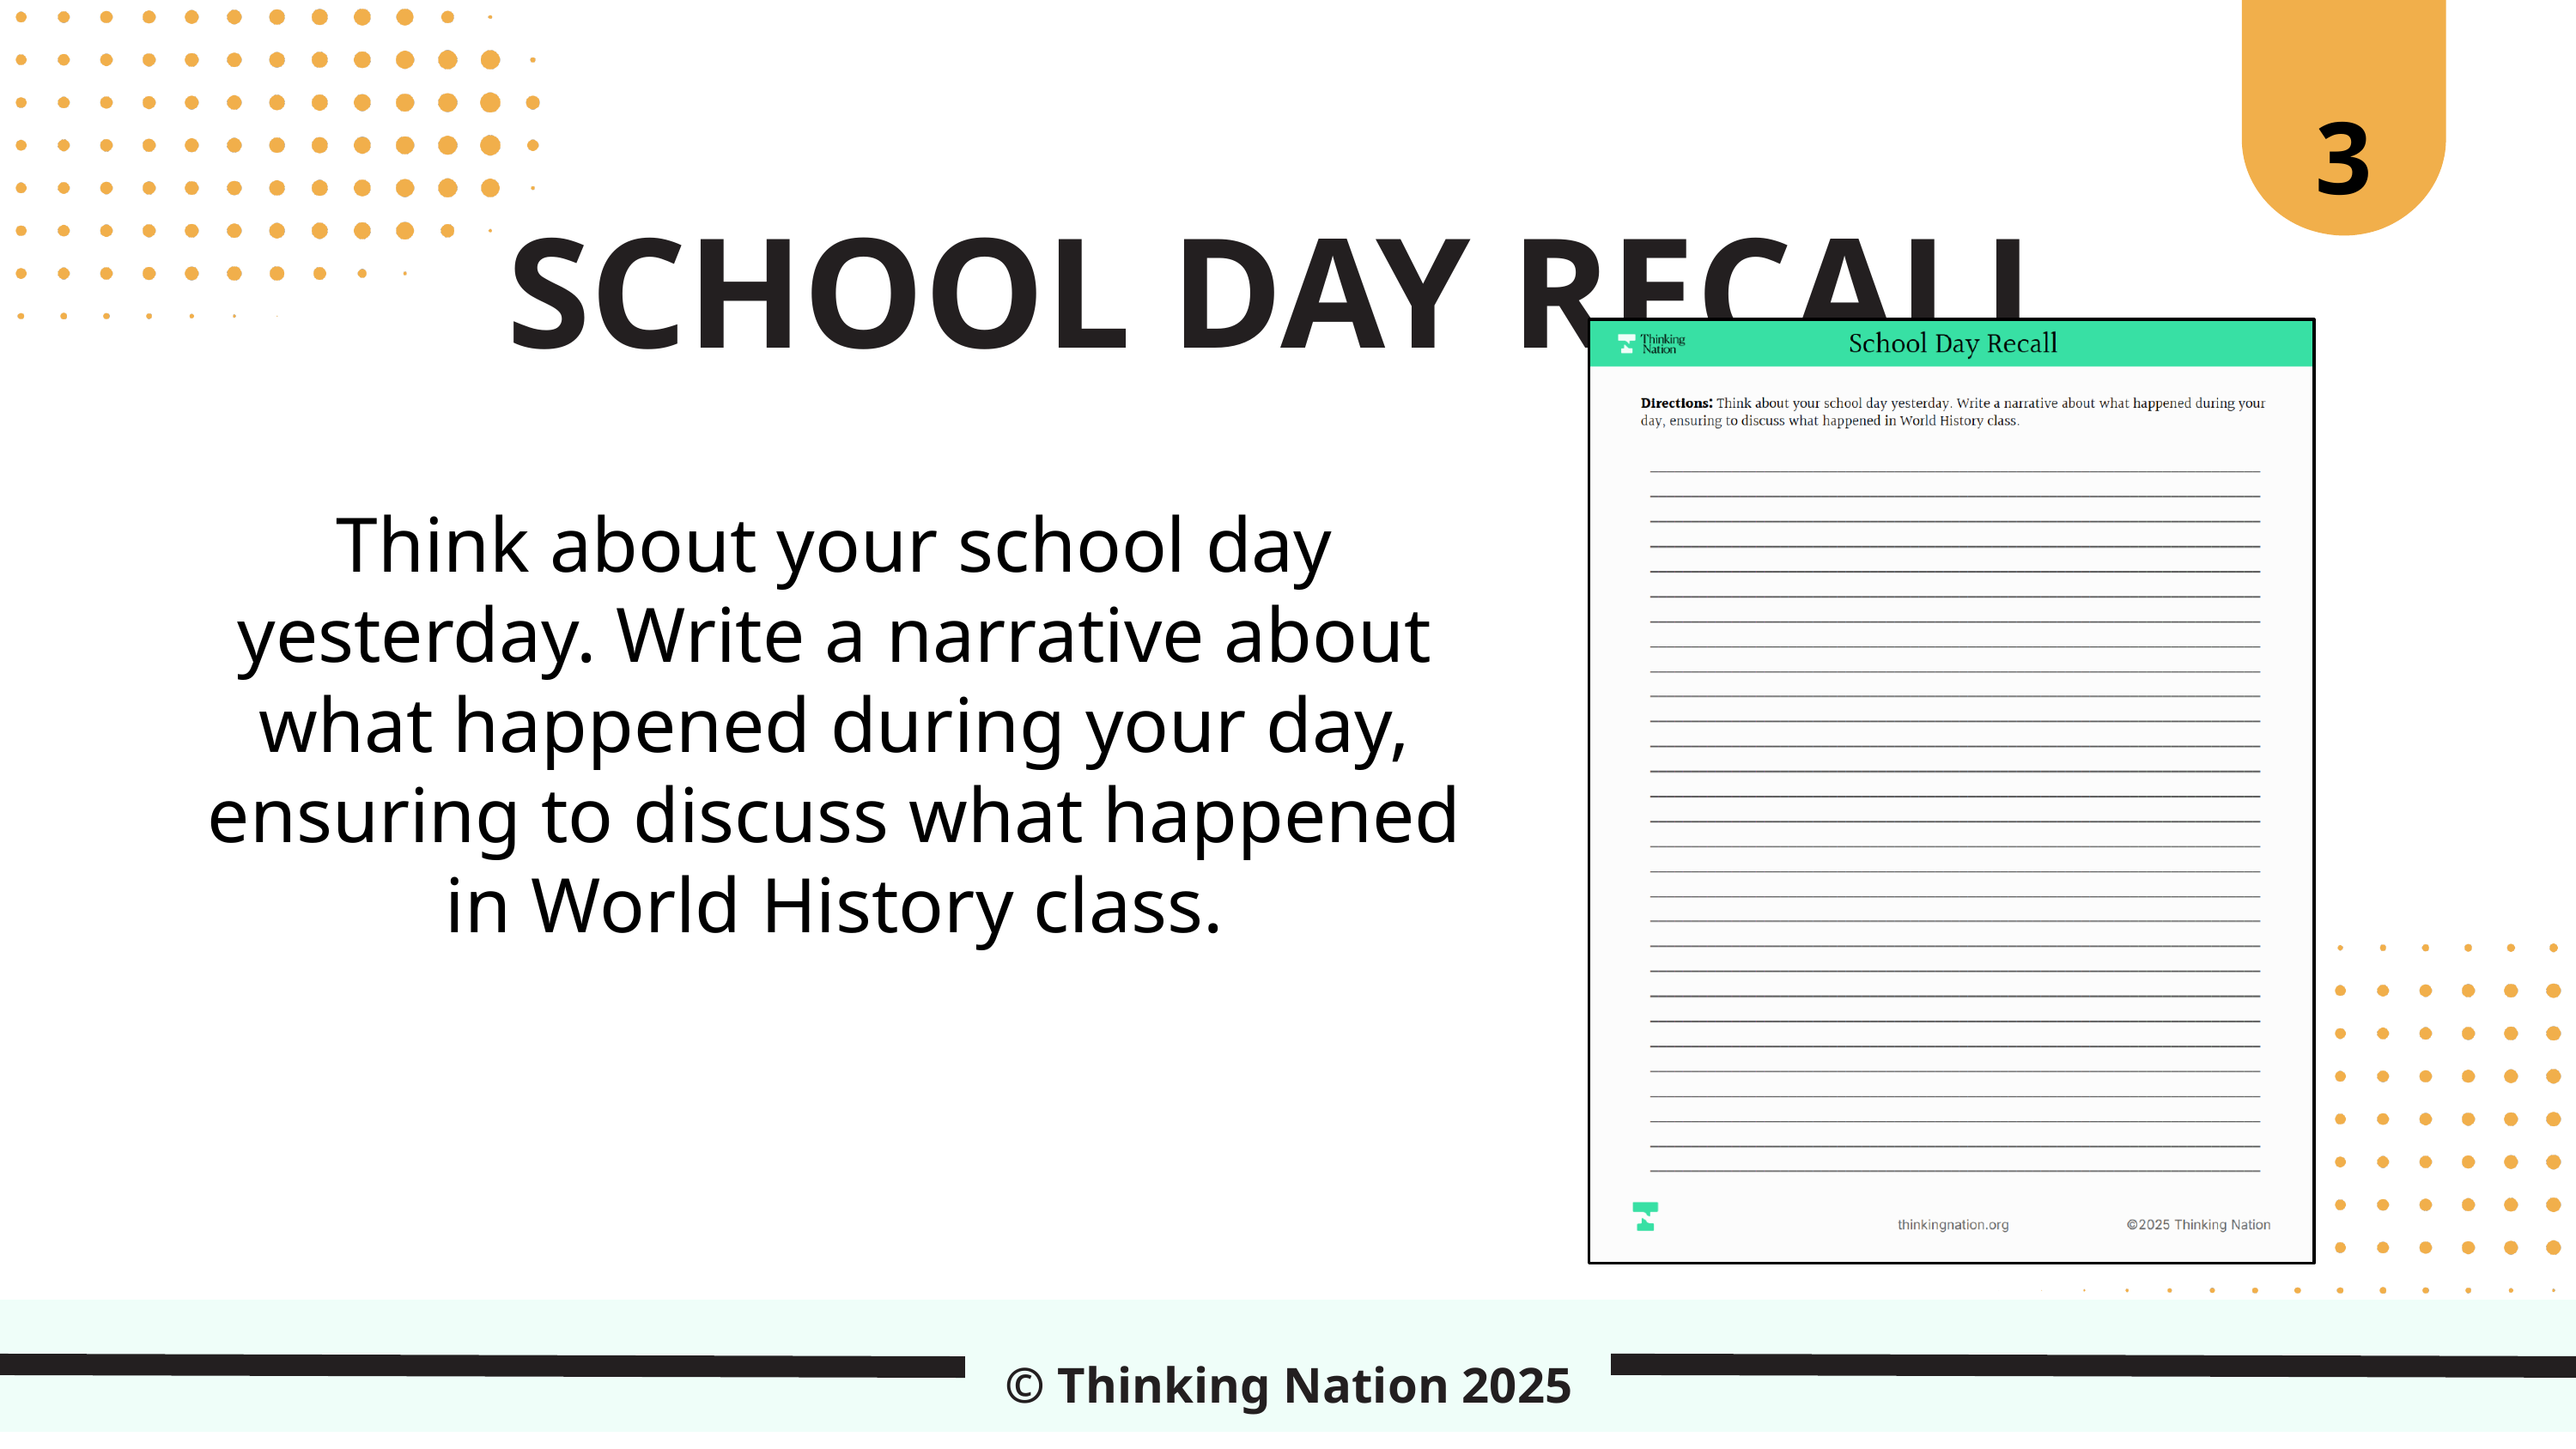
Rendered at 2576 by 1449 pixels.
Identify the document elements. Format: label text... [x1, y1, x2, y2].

text_box Think about your school day yesterday. Write a narrative about what happened during your day, ensuring to discuss what happened in World History class. [177, 496, 1492, 948]
text_box SCHOOL DAY RECALL [359, 123, 2216, 379]
text_box [0, 0, 540, 319]
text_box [2233, 0, 2455, 236]
picture [1589, 320, 2313, 1263]
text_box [0, 1299, 2576, 1433]
text_box [1828, 943, 2576, 1294]
